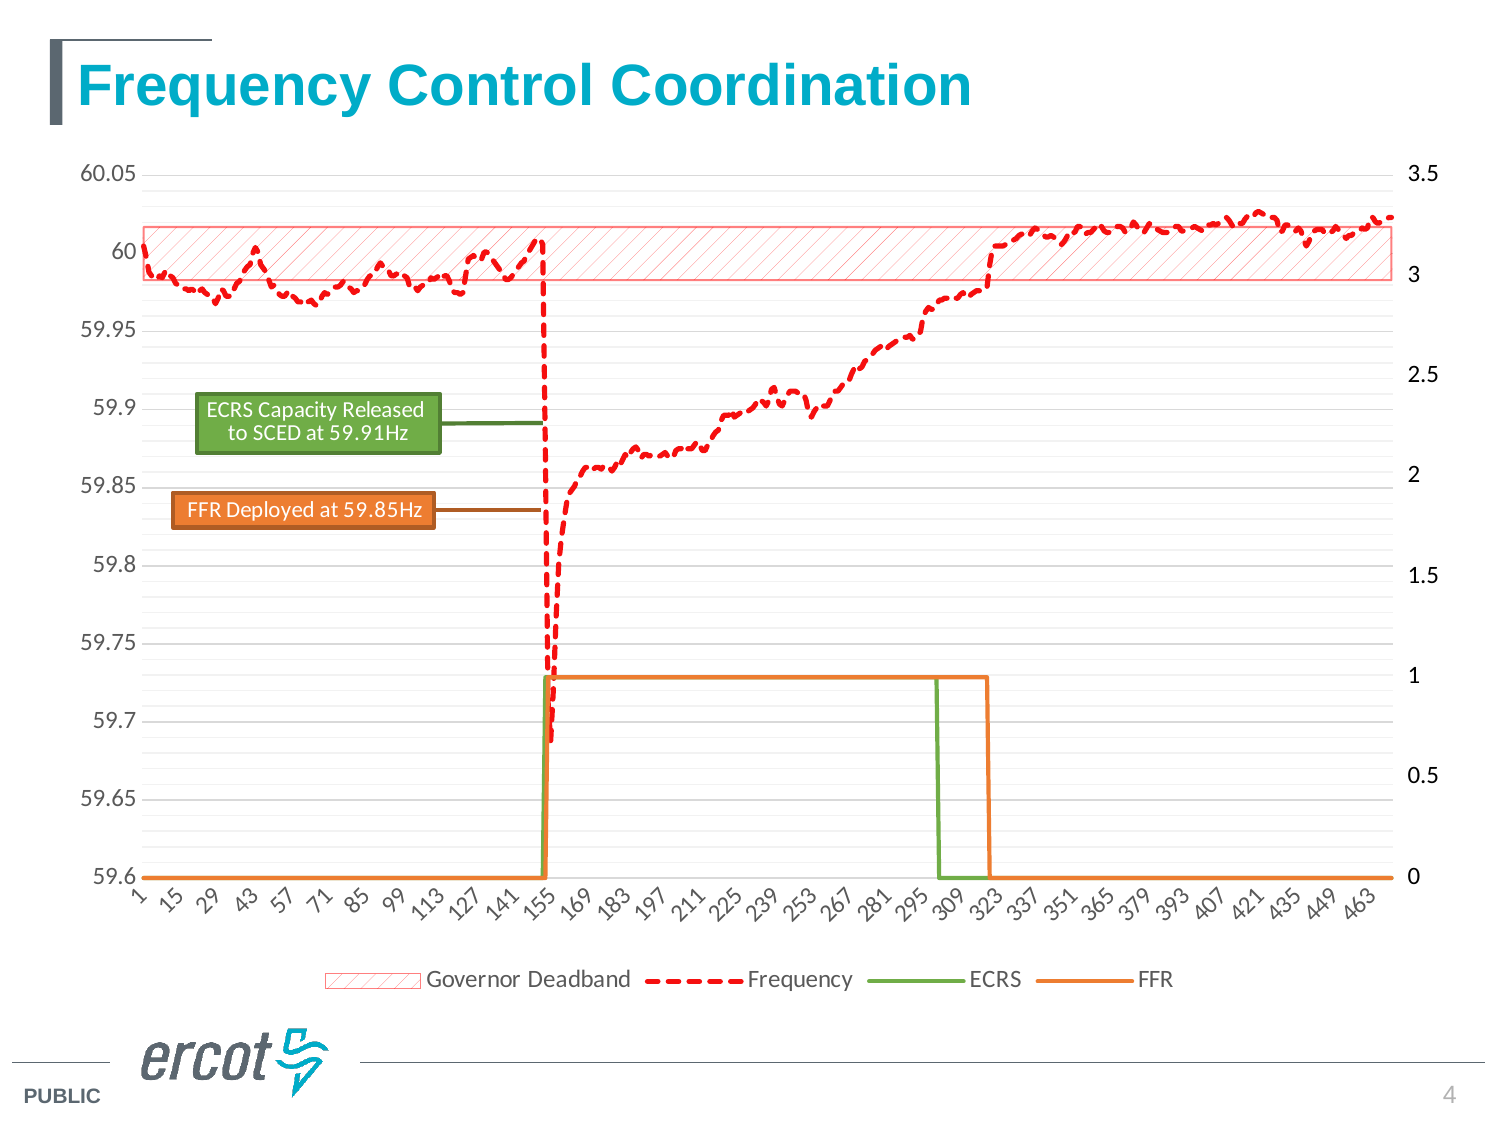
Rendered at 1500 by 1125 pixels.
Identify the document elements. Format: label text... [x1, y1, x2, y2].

title Frequency Control Coordination [62, 39, 1450, 125]
chart [49, 149, 1451, 1001]
slide_number 4 [1412, 1076, 1488, 1112]
picture [137, 1024, 332, 1100]
